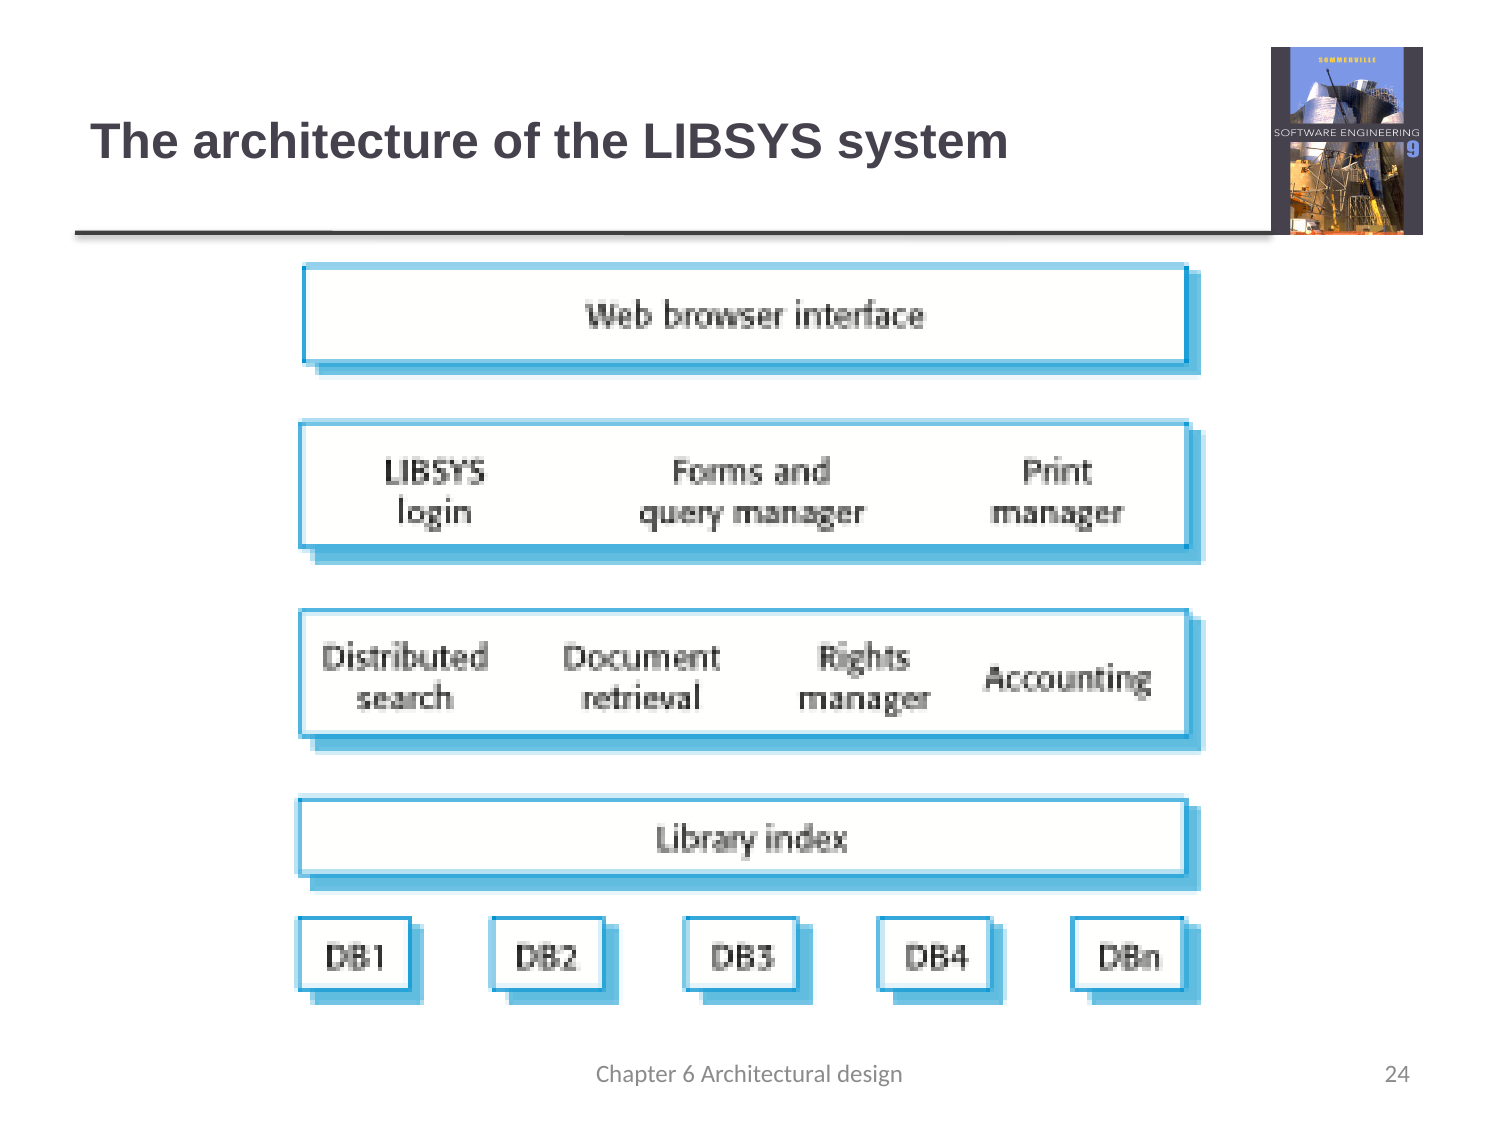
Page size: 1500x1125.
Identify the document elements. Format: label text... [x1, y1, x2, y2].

footer Chapter 6 Architectural design [512, 1042, 988, 1103]
slide_number 24 [1074, 1042, 1425, 1103]
title The architecture of the LIBSYS system [74, 44, 1272, 233]
picture [1272, 47, 1423, 235]
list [74, 262, 1426, 1006]
